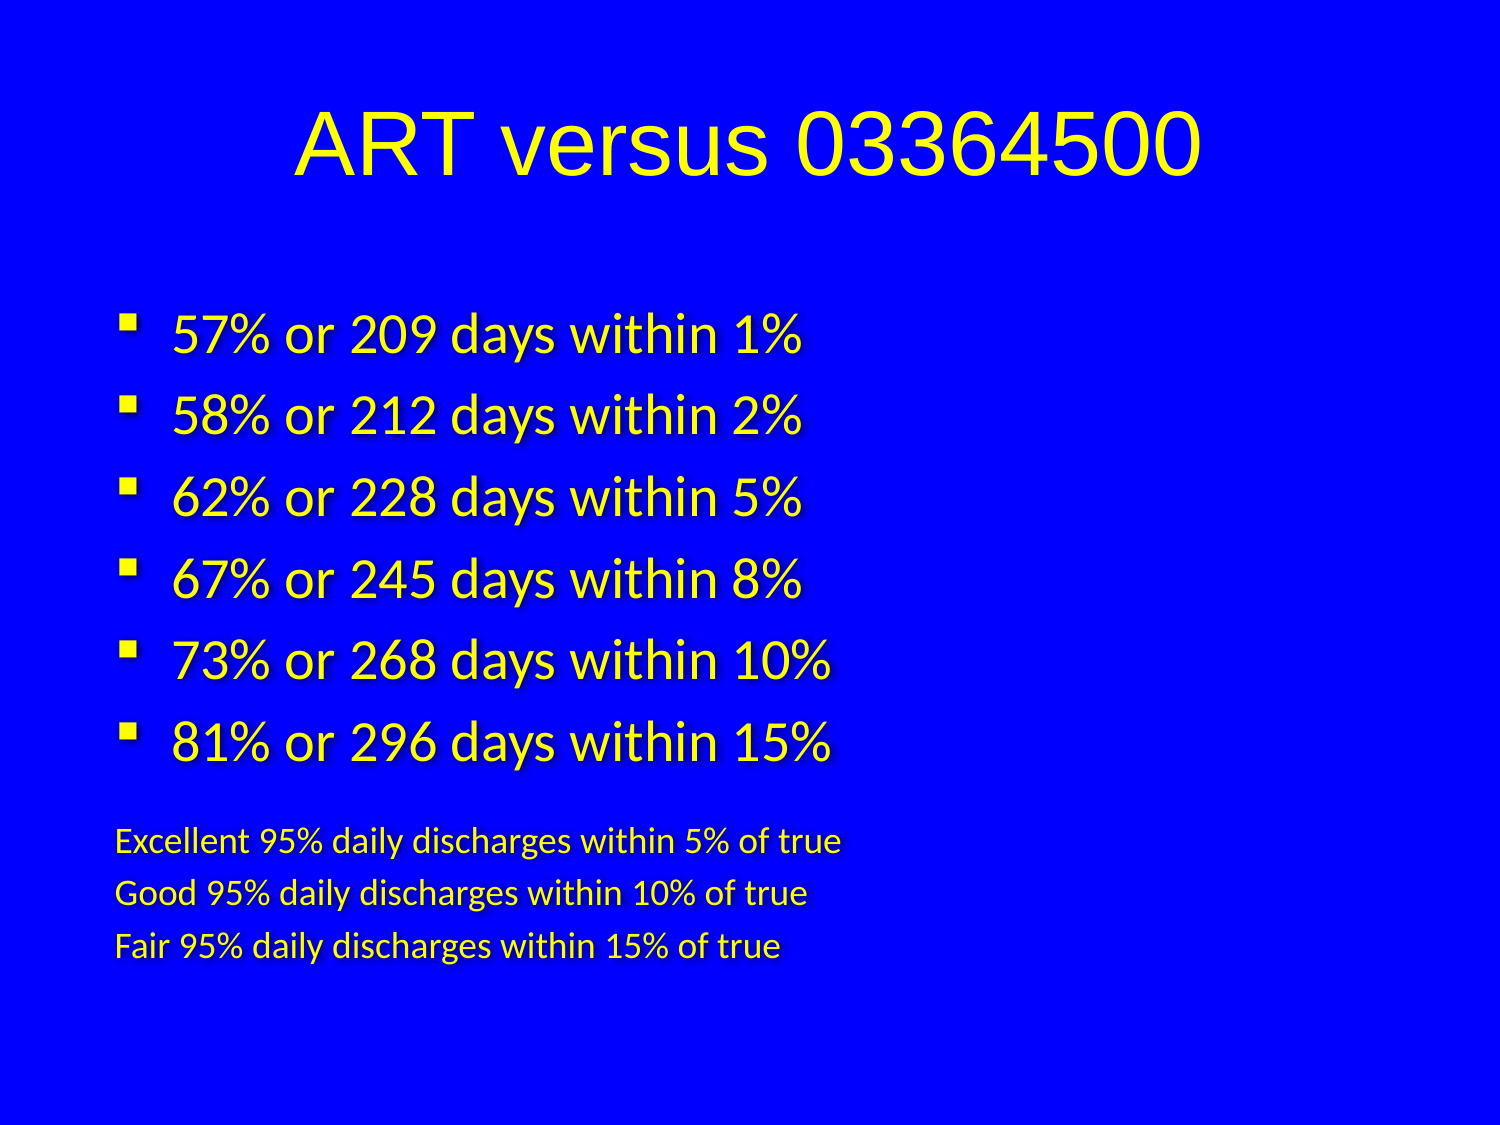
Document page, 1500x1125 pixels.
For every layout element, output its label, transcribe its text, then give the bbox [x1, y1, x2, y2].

title ART versus 03364500 [75, 45, 1425, 233]
text_box 57% or 209 days within 1% 58% or 212 days within 2% 62% or 228 days within 5% 67% or 245 days within 8% 73% or 268 days within 10% 81% or 296 days within 15% Excellent 95% daily discharges within 5% of true Good 95% daily discharges within 10% of true Fair 95% daily discharges within 15% of true [99, 287, 1375, 963]
